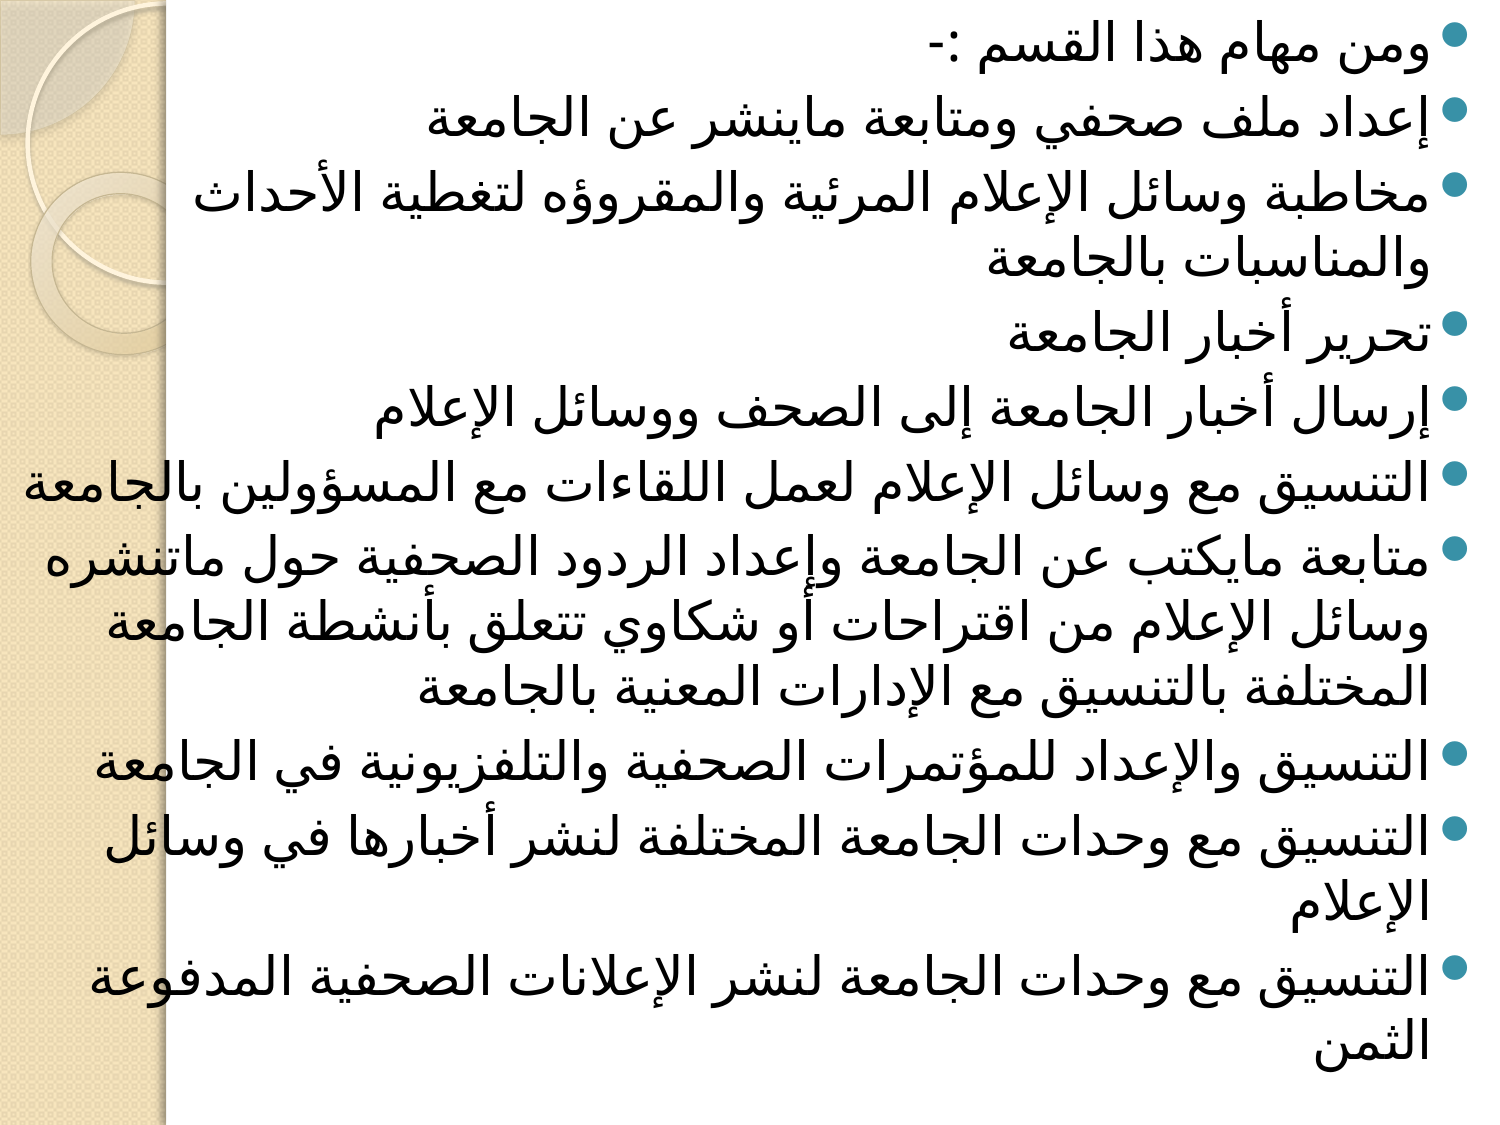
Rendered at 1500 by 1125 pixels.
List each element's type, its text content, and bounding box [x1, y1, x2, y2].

list ومن مهام هذا القسم :- إعداد ملف صحفي ومتابعة ماينشر عن الجامعة مخاطبة وسائل الإعلام المرئية والمقروؤه لتغطية الأحداث والمناسبات بالجامعة تحرير أخبار الجامعة إرسال أخبار الجامعة إلى الصحف ووسائل الإعلام التنسيق مع وسائل الإعلام لعمل اللقاءات مع المسؤولين بالجامعة متابعة مايكتب عن الجامعة وإعداد الردود الصحفية حول ماتنشره وسائل الإعلام من اقتراحات أو شكاوي تتعلق بأنشطة الجامعة المختلفة بالتنسيق مع الإدارات المعنية بالجامعة التنسيق والإعداد للمؤتمرات الصحفية والتلفزيونية في الجامعة التنسيق مع وحدات الجامعة المختلفة لنشر أخبارها في وسائل الإعلام التنسيق مع وحدات الجامعة لنشر الإعلانات الصحفية المدفوعة الثمن [0, 0, 1500, 1125]
